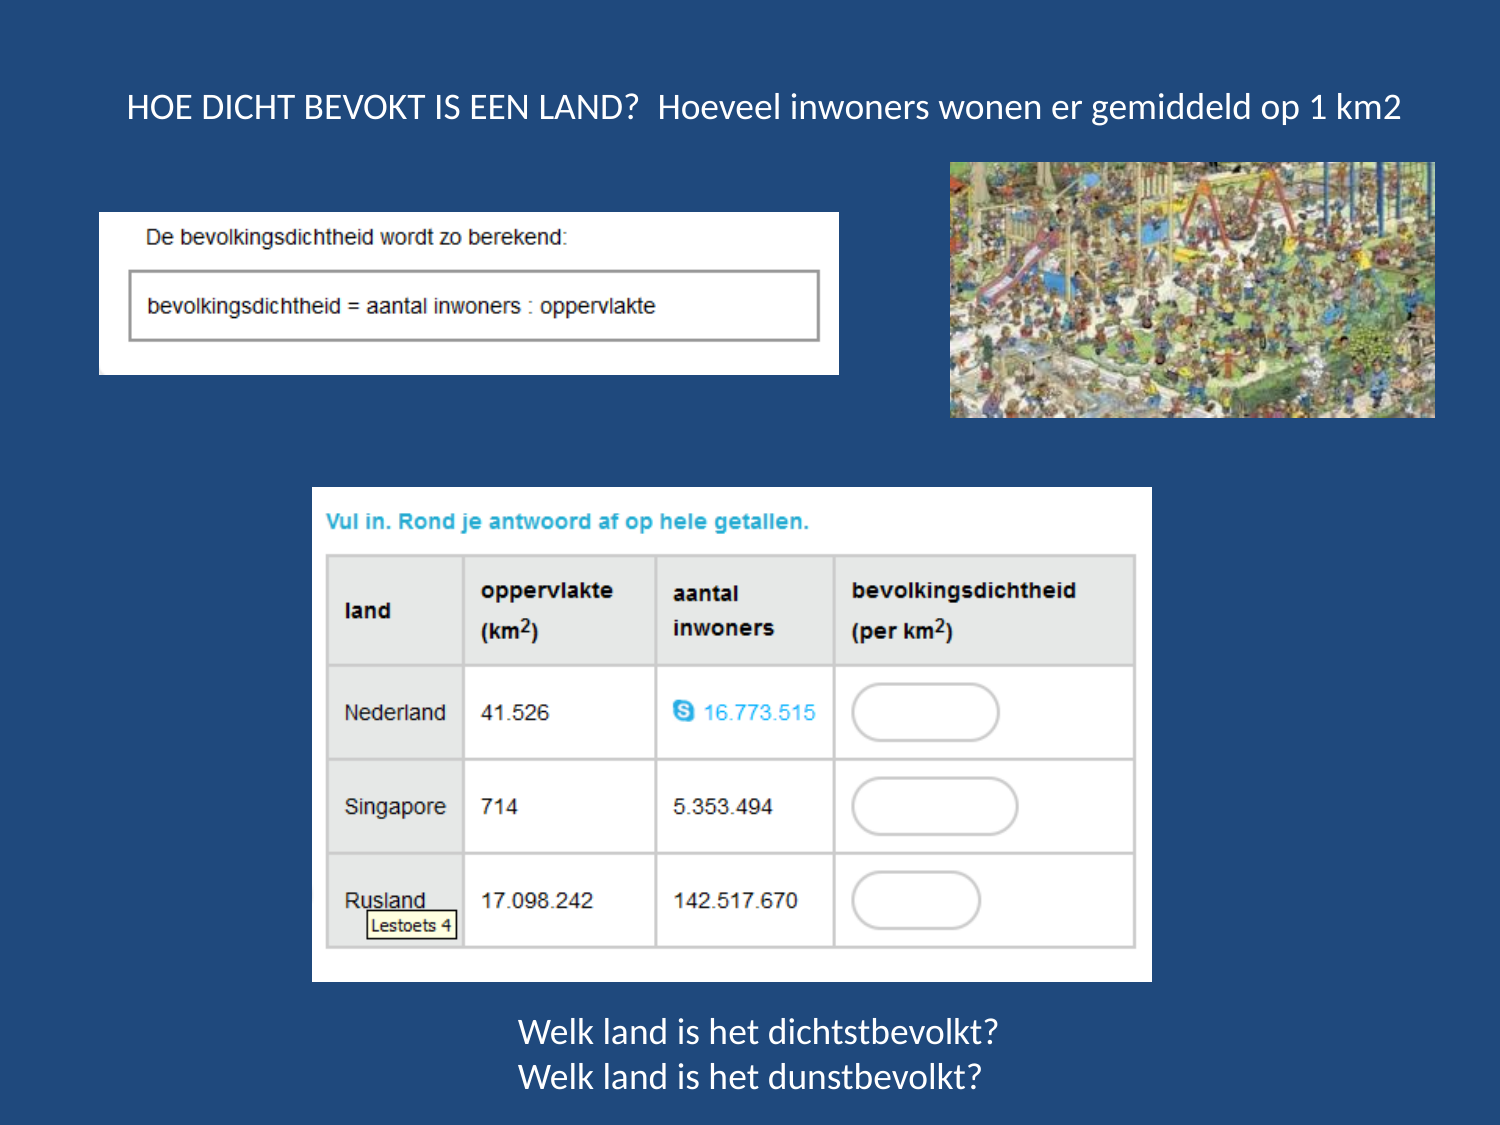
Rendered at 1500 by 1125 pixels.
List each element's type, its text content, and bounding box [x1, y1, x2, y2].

text_box HOE DICHT BEVOKT IS EEN LAND? Hoeveel inwoners wonen er gemiddeld op 1 km2 [111, 74, 1419, 135]
picture [312, 487, 1152, 982]
picture [949, 162, 1435, 418]
text_box Welk land is het dichtstbevolkt? Welk land is het dunstbevolkt? [503, 999, 1016, 1105]
picture [99, 212, 840, 376]
